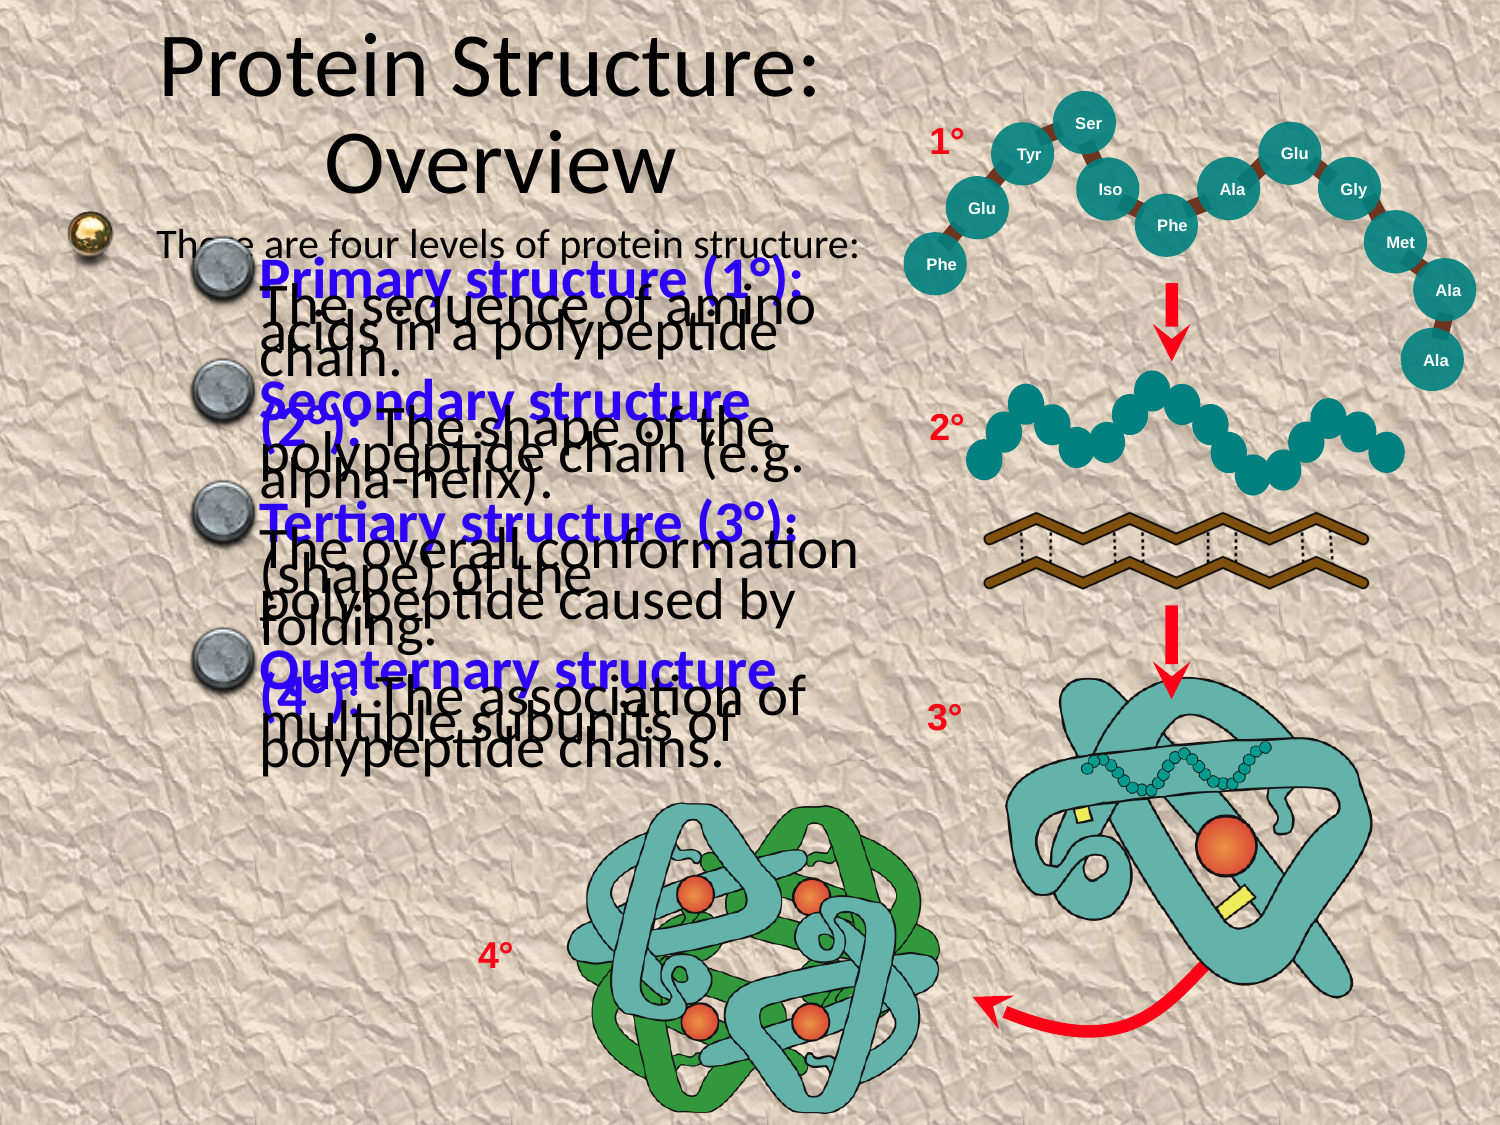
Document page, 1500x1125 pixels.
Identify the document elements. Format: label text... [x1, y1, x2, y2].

picture [185, 479, 263, 559]
list There are four levels of protein structure: Primary structure (1°): The sequence of amino acids in a polypeptide chain. Secondary structure (2°): The shape of the polypeptide chain (e.g. alpha-helix). Tertiary structure (3°): The overall conformation (shape) of the polypeptide caused by folding. Quaternary structure (4°): The association of multiple subunits of polypeptide chains. [52, 229, 878, 803]
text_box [913, 605, 1459, 1023]
picture [185, 357, 263, 437]
picture [67, 211, 114, 272]
picture [185, 626, 263, 706]
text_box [464, 777, 1214, 1125]
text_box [903, 90, 1477, 392]
title Protein Structure: Overview [4, 0, 977, 222]
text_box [915, 282, 1405, 597]
picture [185, 235, 263, 315]
